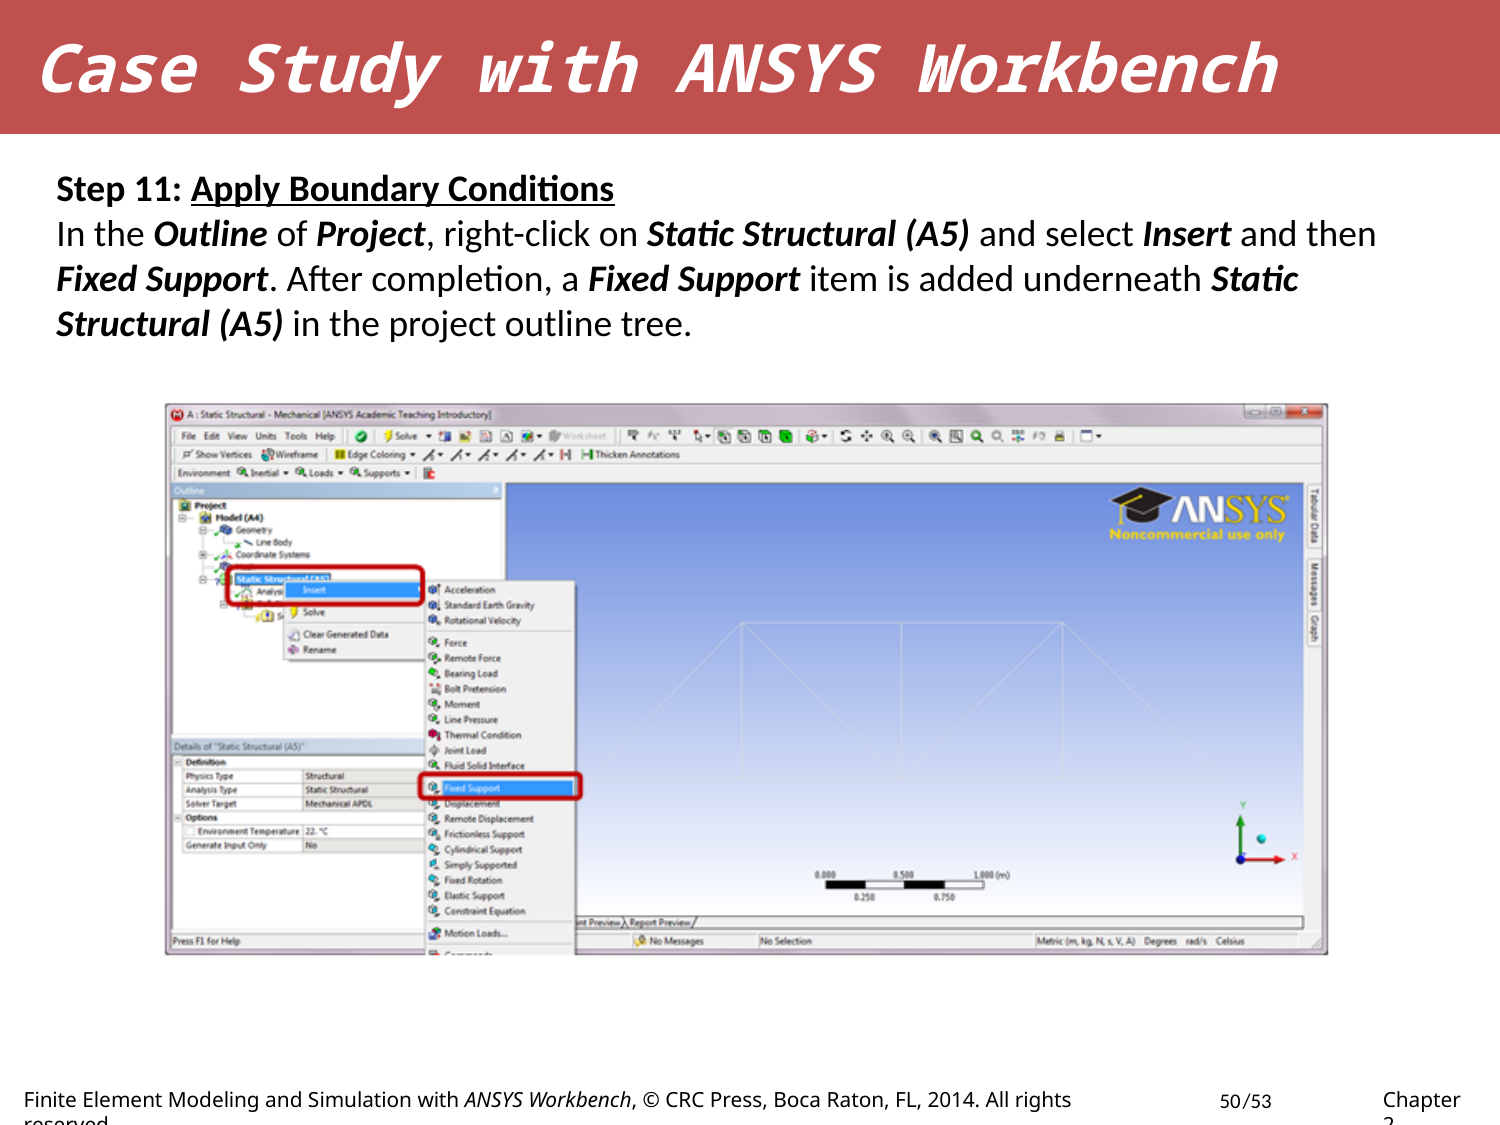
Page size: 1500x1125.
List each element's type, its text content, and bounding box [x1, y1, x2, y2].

text_box Case Study with ANSYS Workbench [19, 17, 1496, 113]
picture [157, 392, 1345, 967]
slide_number 50 [1204, 1080, 1285, 1125]
text_box Step 11: Apply Boundary Conditions In the Outline of Project, right-click on Static Structural (A5) and select Insert and then Fixed Support. After completion, a Fixed Support item is added underneath Static Structural (A5) in the project outline tree. [41, 156, 1435, 352]
